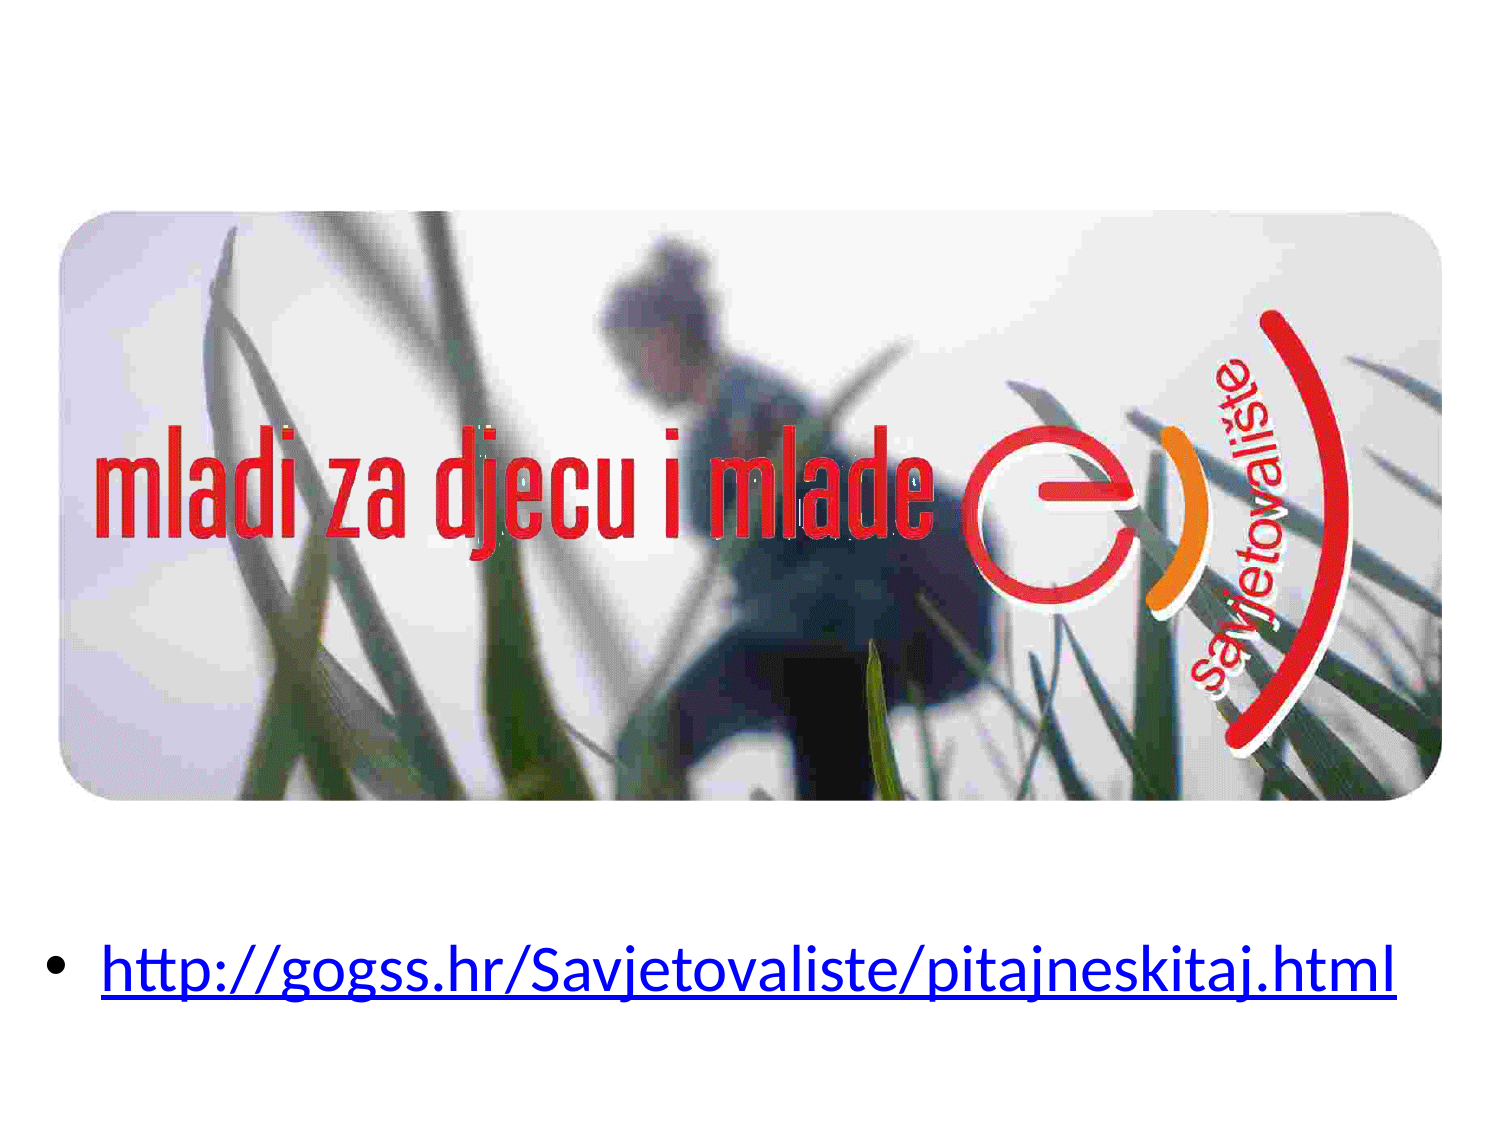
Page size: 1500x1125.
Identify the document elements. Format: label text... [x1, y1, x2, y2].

list http://gogss.hr/Savjetovaliste/pitajneskitaj.html [29, 916, 1448, 1083]
picture [58, 210, 1442, 801]
